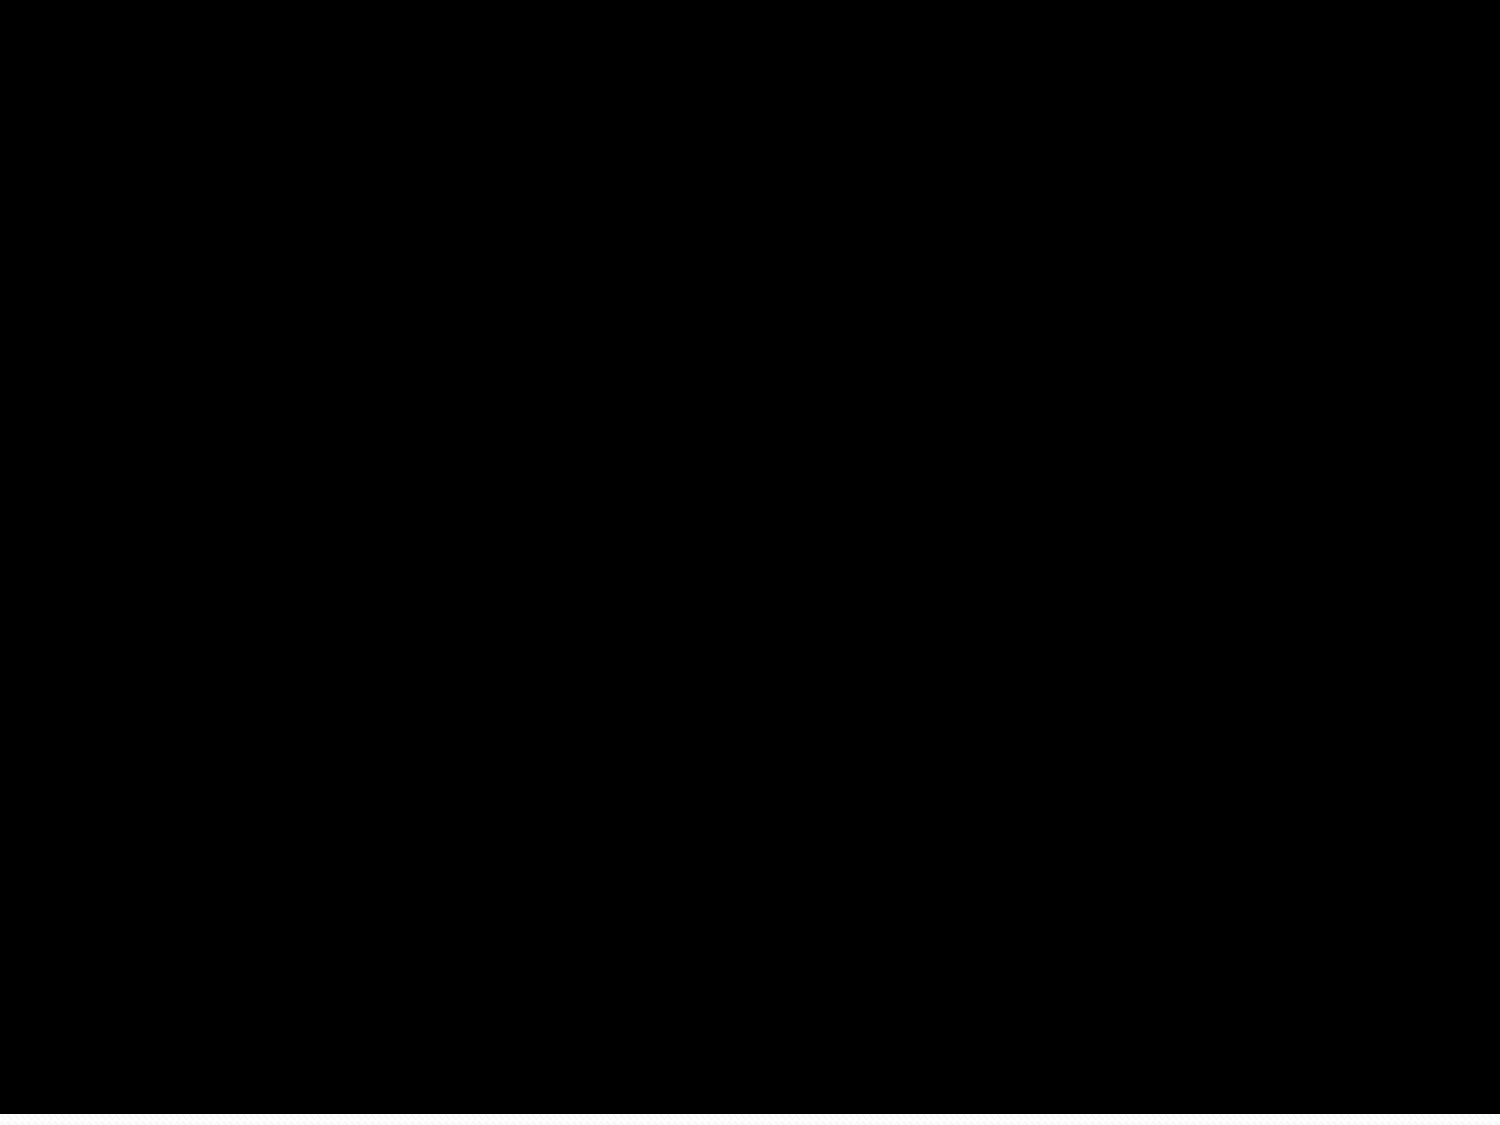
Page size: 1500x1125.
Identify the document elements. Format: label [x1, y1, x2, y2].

list [0, 0, 1500, 1115]
